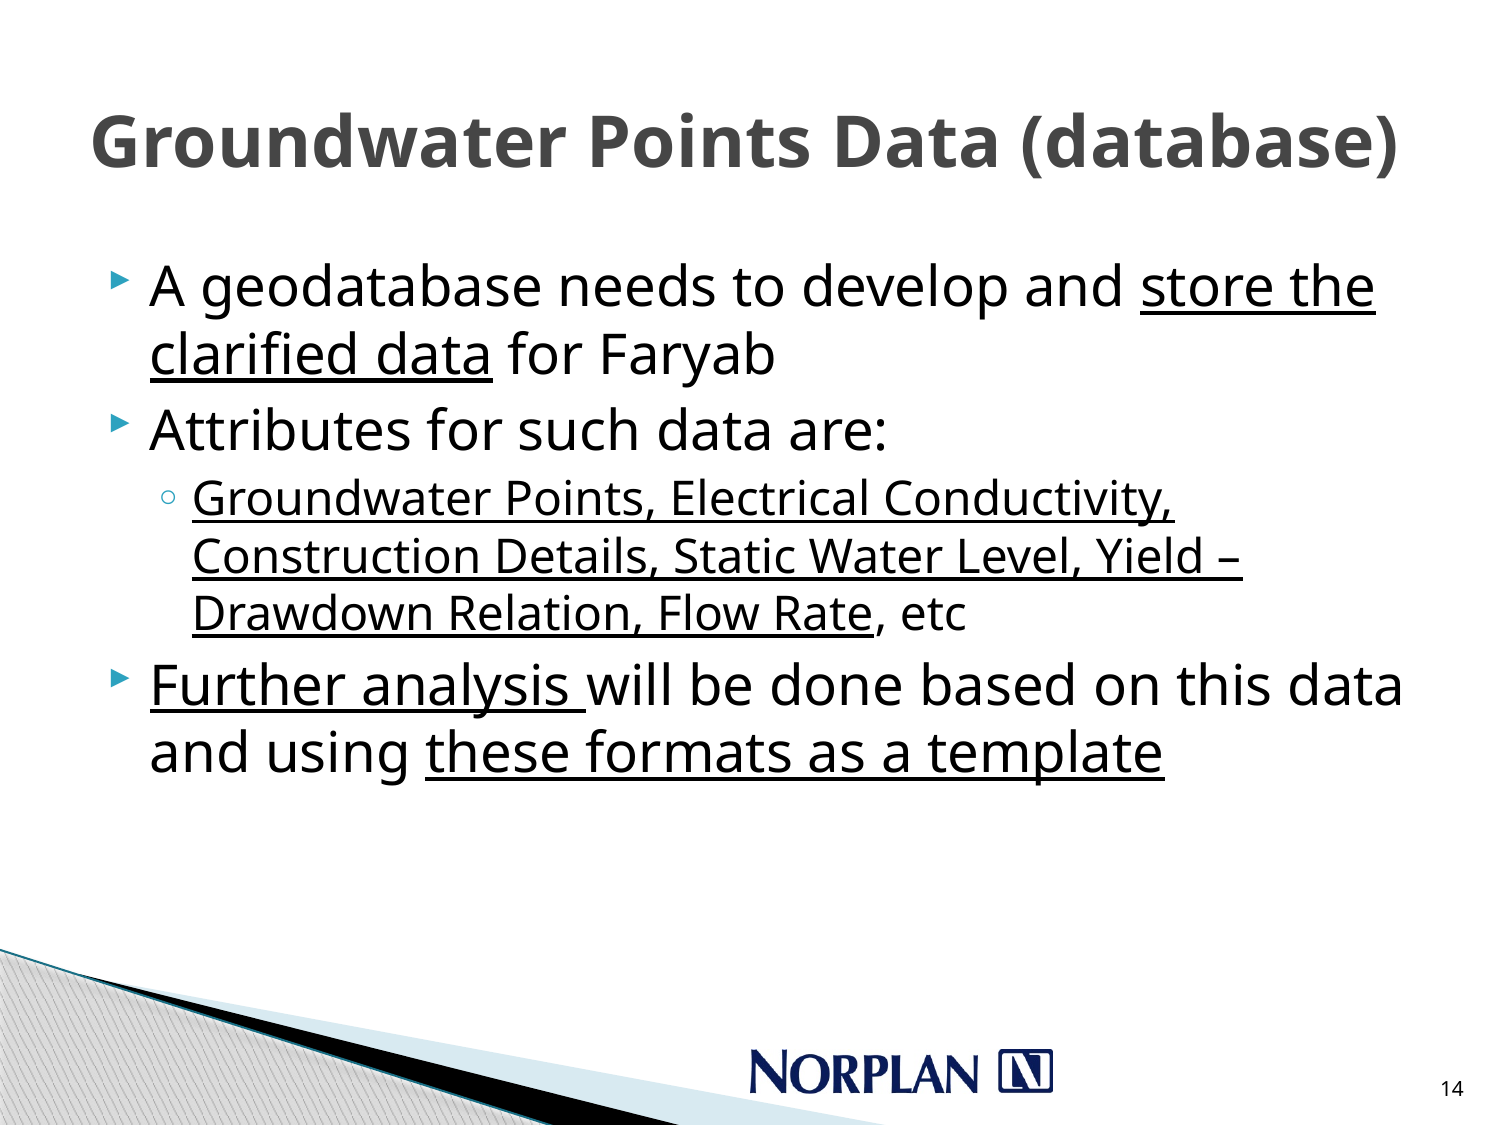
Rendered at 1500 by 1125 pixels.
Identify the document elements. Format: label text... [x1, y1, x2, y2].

title Groundwater Points Data (database) [75, 45, 1425, 233]
picture [750, 1049, 1053, 1094]
slide_number 14 [1418, 1051, 1479, 1112]
list A geodatabase needs to develop and store the clarified data for Faryab Attributes for such data are: Groundwater Points, Electrical Conductivity, Construction Details, Static Water Level, Yield – Drawdown Relation, Flow Rate, etc Further analysis will be done based on this data and using these formats as a template [75, 243, 1425, 986]
